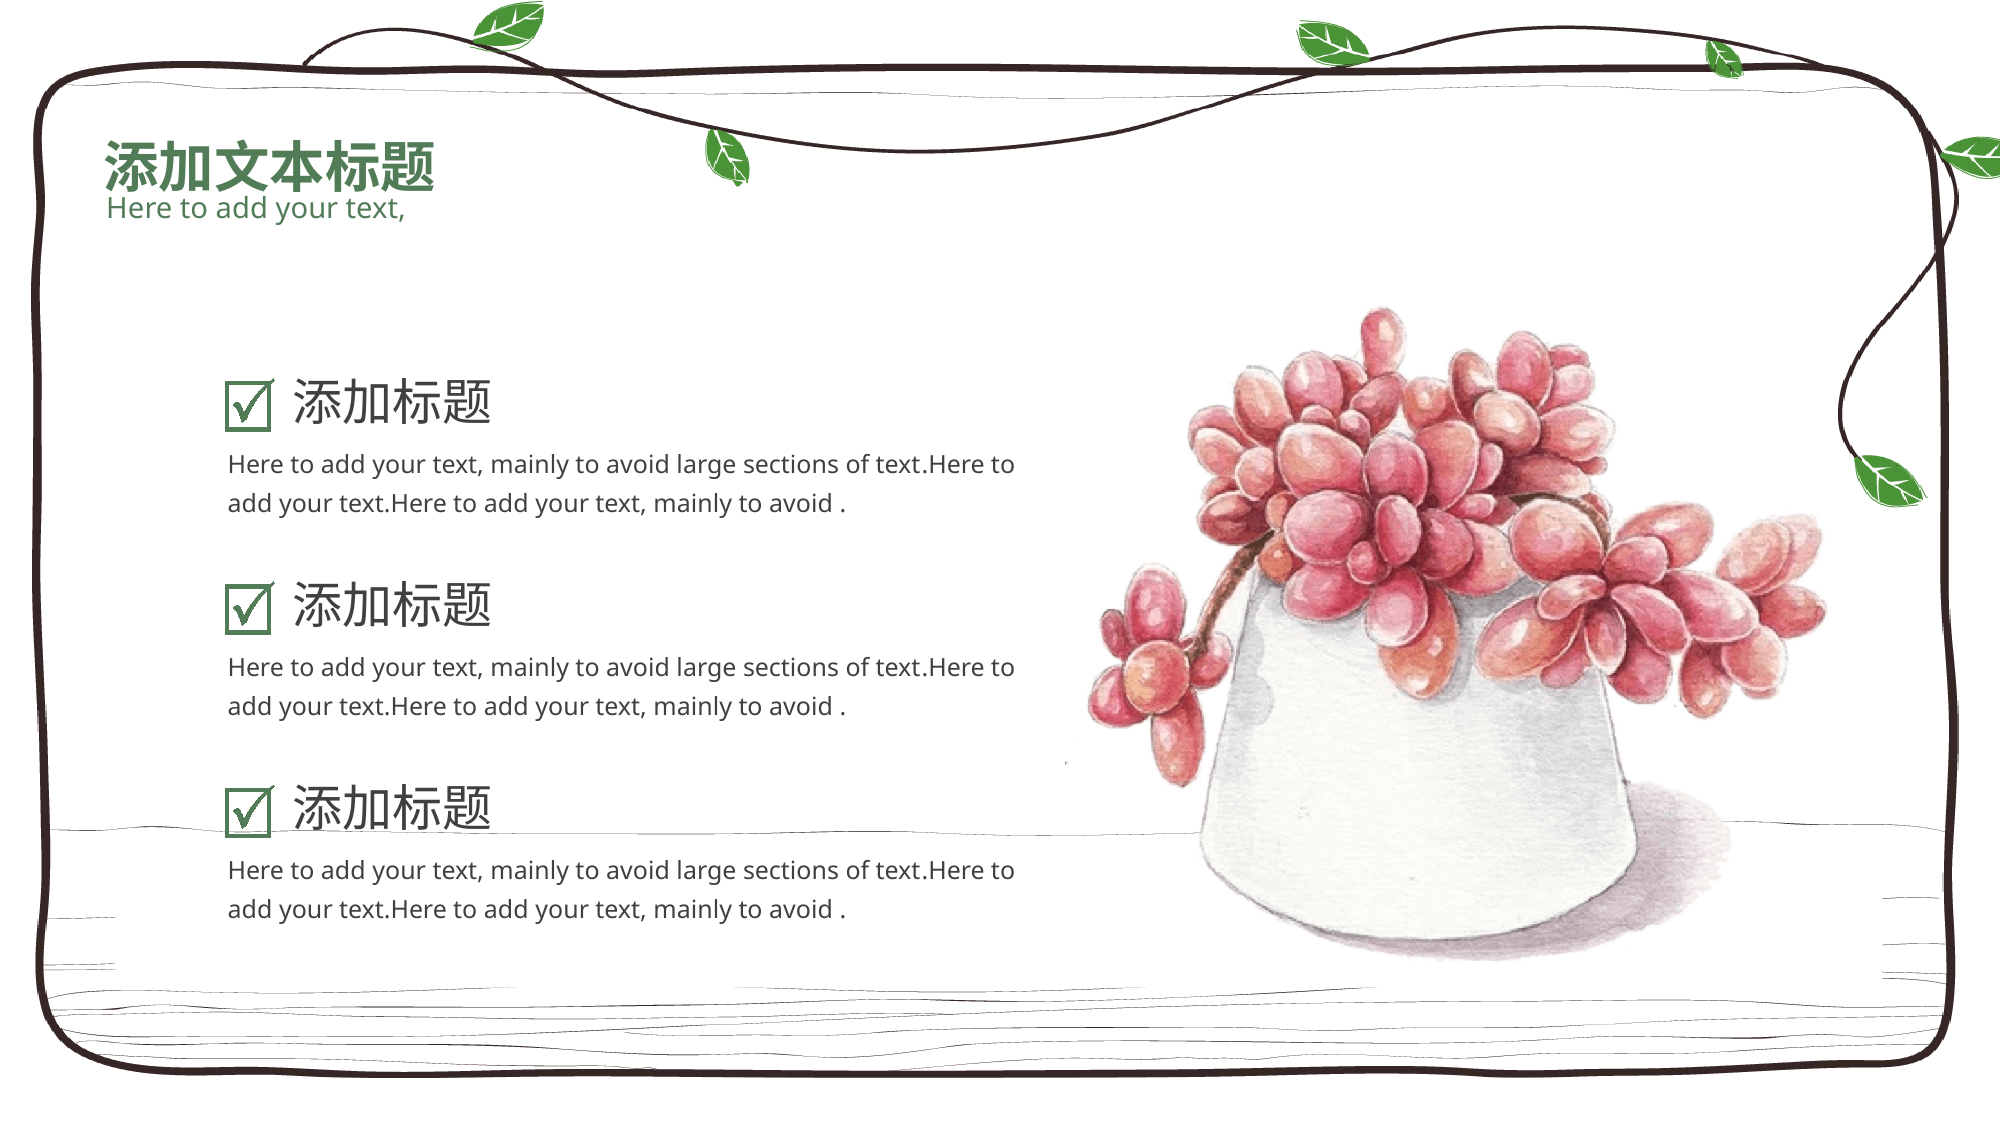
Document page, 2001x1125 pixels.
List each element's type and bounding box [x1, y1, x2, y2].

text_box [212, 769, 1056, 972]
text_box [212, 565, 1056, 769]
picture [1064, 273, 1829, 988]
text_box [31, 1, 2000, 1078]
text_box [212, 362, 1056, 565]
text_box [0, 91, 571, 233]
